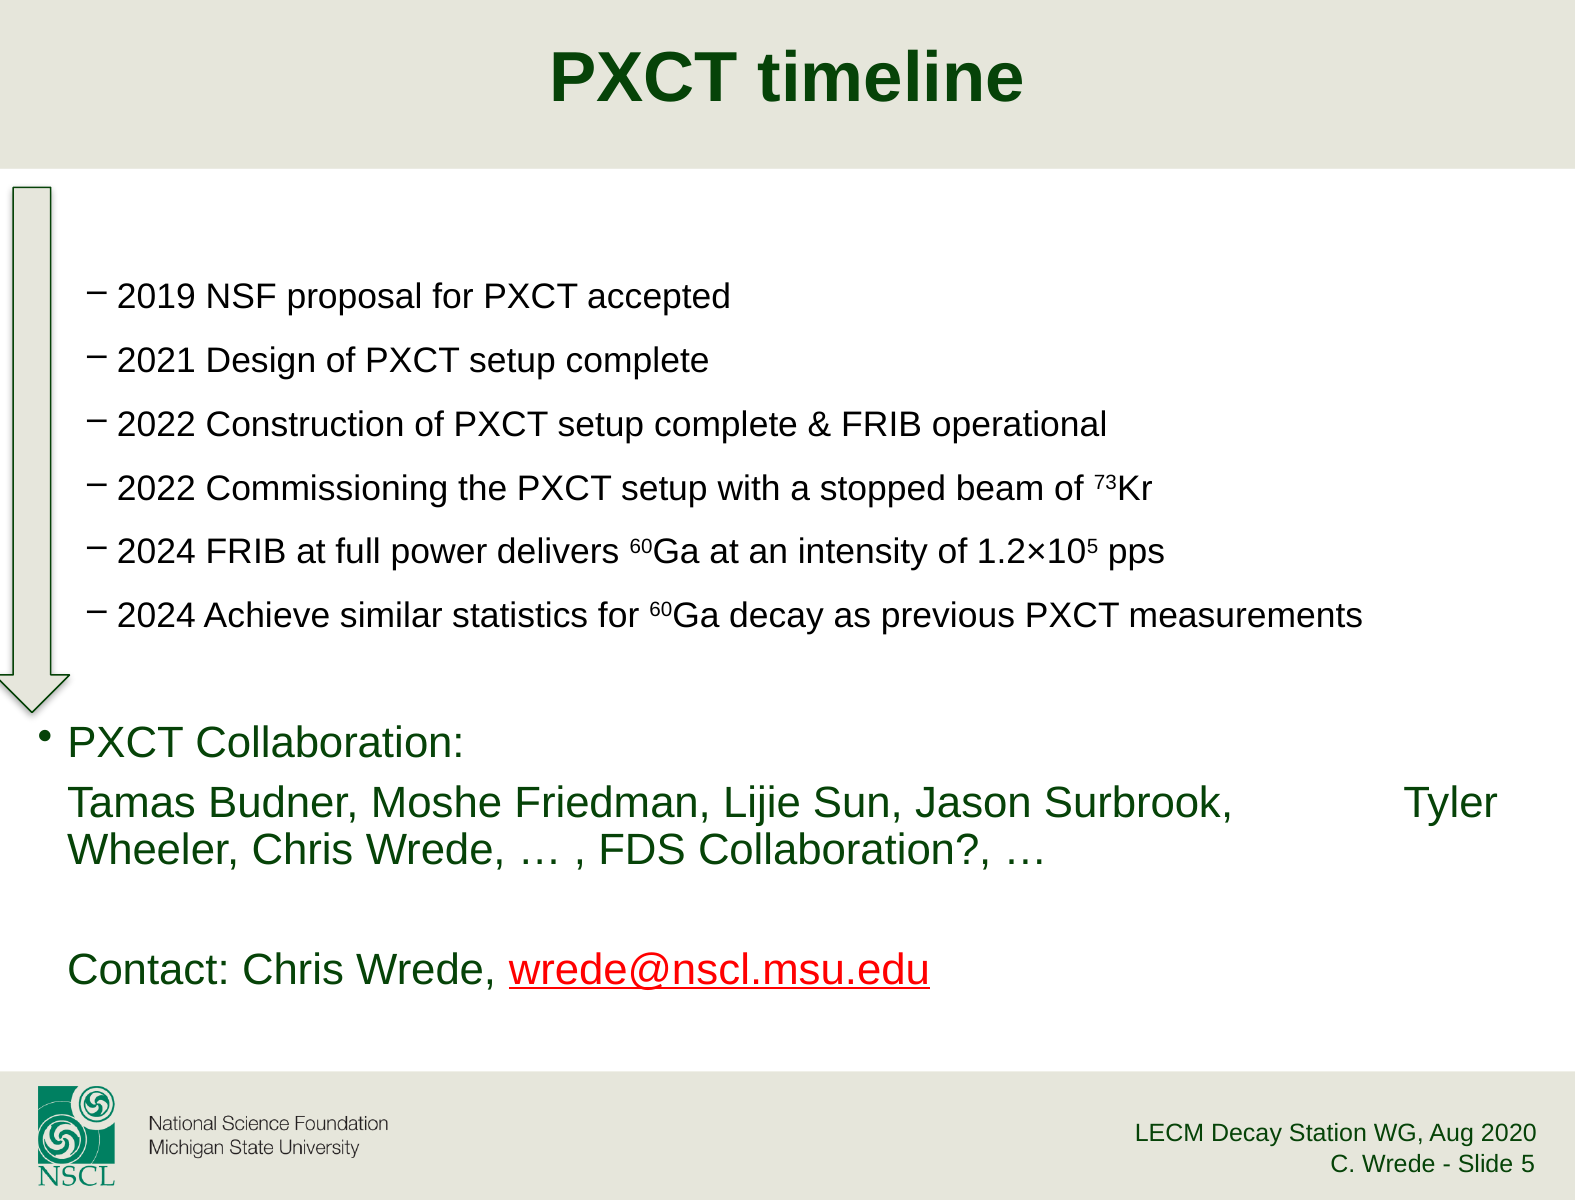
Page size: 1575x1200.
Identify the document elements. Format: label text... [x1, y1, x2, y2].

slide_number C. Wrede - Slide 5 [862, 1149, 1550, 1175]
title PXCT timeline [74, 36, 1501, 122]
text_box 2019 NSF proposal for PXCT accepted 2021 Design of PXCT setup complete 2022 Construction of PXCT setup complete & FRIB operational 2022 Commissioning the PXCT setup with a stopped beam of 73Kr 2024 FRIB at full power delivers 60Ga at an intensity of 1.2×105 pps 2024 Achieve similar statistics for 60Ga decay as previous PXCT measurements PXCT Collaboration: Tamas Budner, Moshe Friedman, Lijie Sun, Jason Surbrook, Tyler Wheeler, Chris Wrede, … , FDS Collaboration?, … Contact: Chris Wrede, wrede@nscl.msu.edu [37, 251, 1500, 1077]
text_box [0, 186, 71, 713]
picture [0, 0, 1575, 1200]
footer LECM Decay Station WG, Aug 2020 [862, 1112, 1553, 1150]
